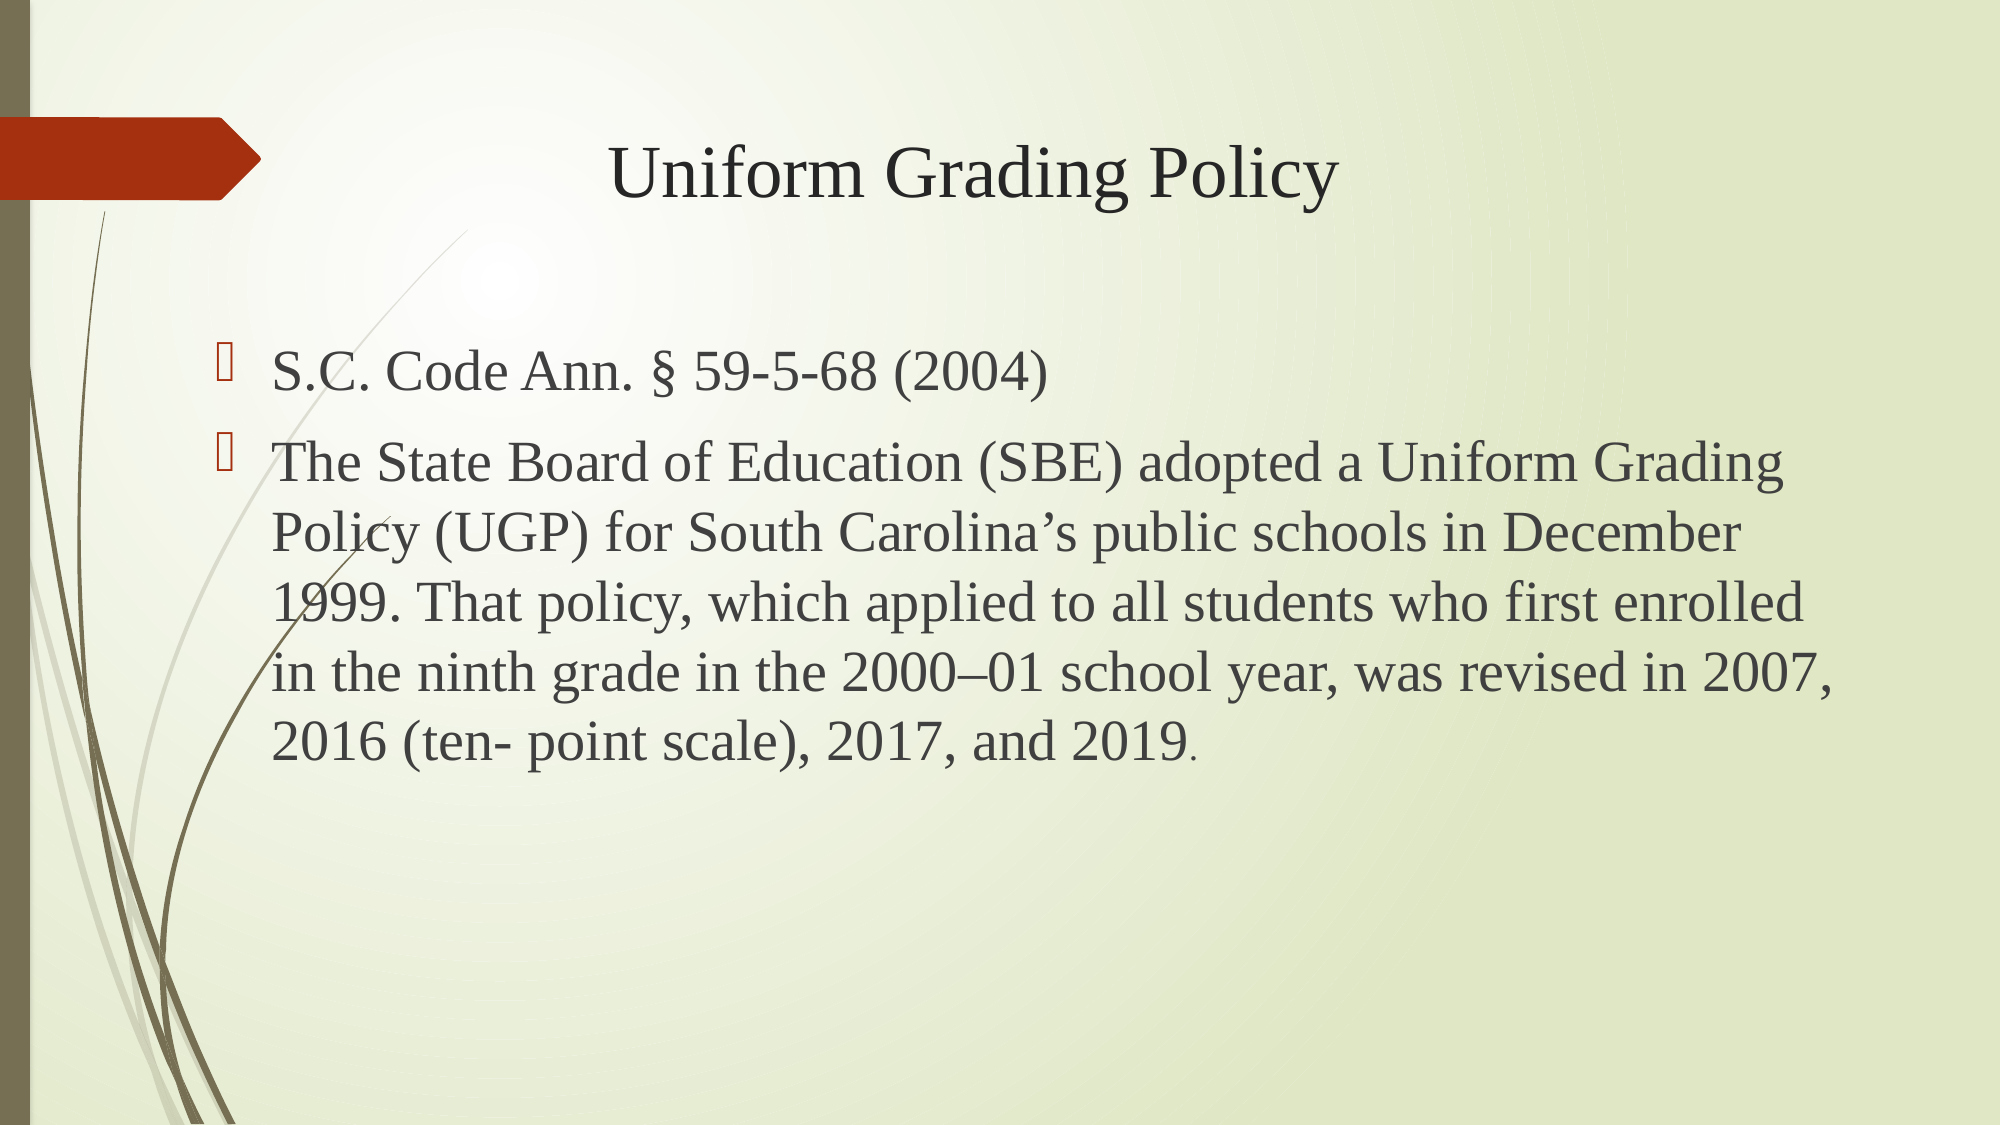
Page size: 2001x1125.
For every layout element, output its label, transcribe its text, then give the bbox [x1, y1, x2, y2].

list S.C. Code Ann. § 59-5-68 (2004) The State Board of Education (SBE) adopted a Uniform Grading Policy (UGP) for South Carolina’s public schools in December 1999. That policy, which applied to all students who first enrolled in the ninth grade in the 2000–01 school year, was revised in 2007, 2016 (ten- point scale), 2017, and 2019. [200, 324, 1863, 1113]
title Uniform Grading Policy [243, 114, 1706, 324]
